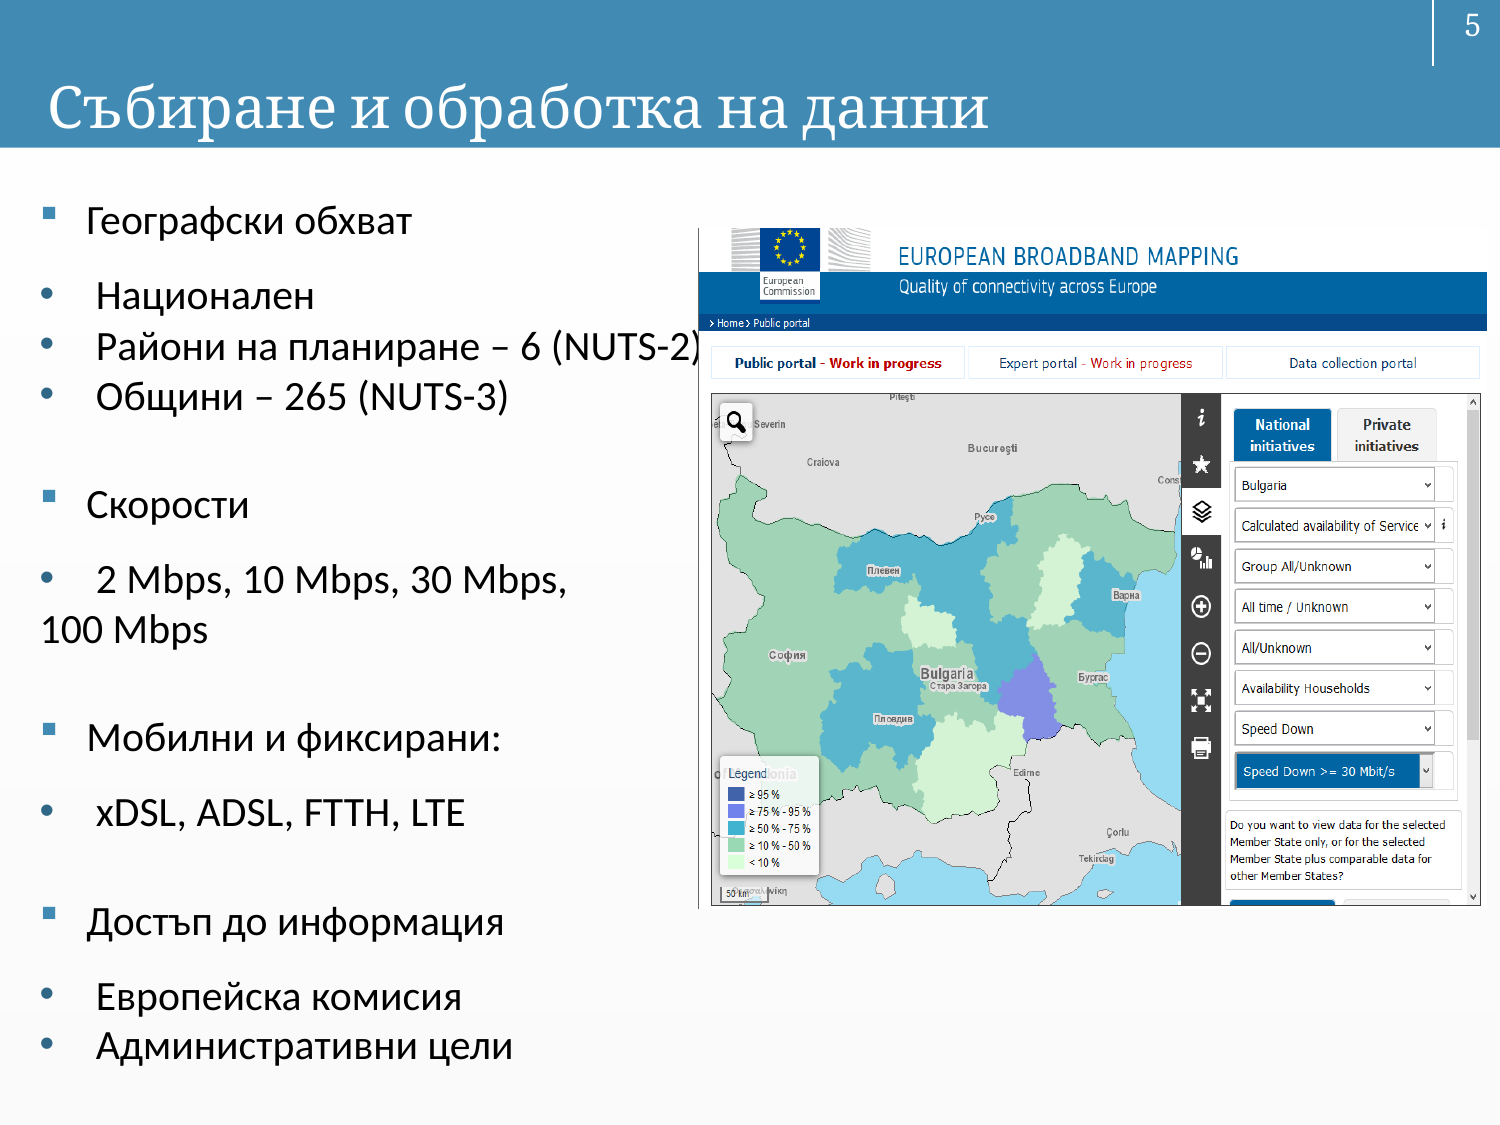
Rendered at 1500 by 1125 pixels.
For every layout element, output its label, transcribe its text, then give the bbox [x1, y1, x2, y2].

text_box Географски обхват Национален Райони на планиране – 6 (NUTS-2) Общини – 265 (NUTS-3) Скорости 2 Mbps, 10 Mbps, 30 Mbps, 100 Mbps Мобилни и фиксирани: xDSL, ADSL, FTTH, LTE Достъп до информация Европейска комисия Административни цели [24, 185, 1487, 1076]
picture [698, 228, 1487, 910]
title Събиране и обработка на данни [0, 2, 1338, 148]
